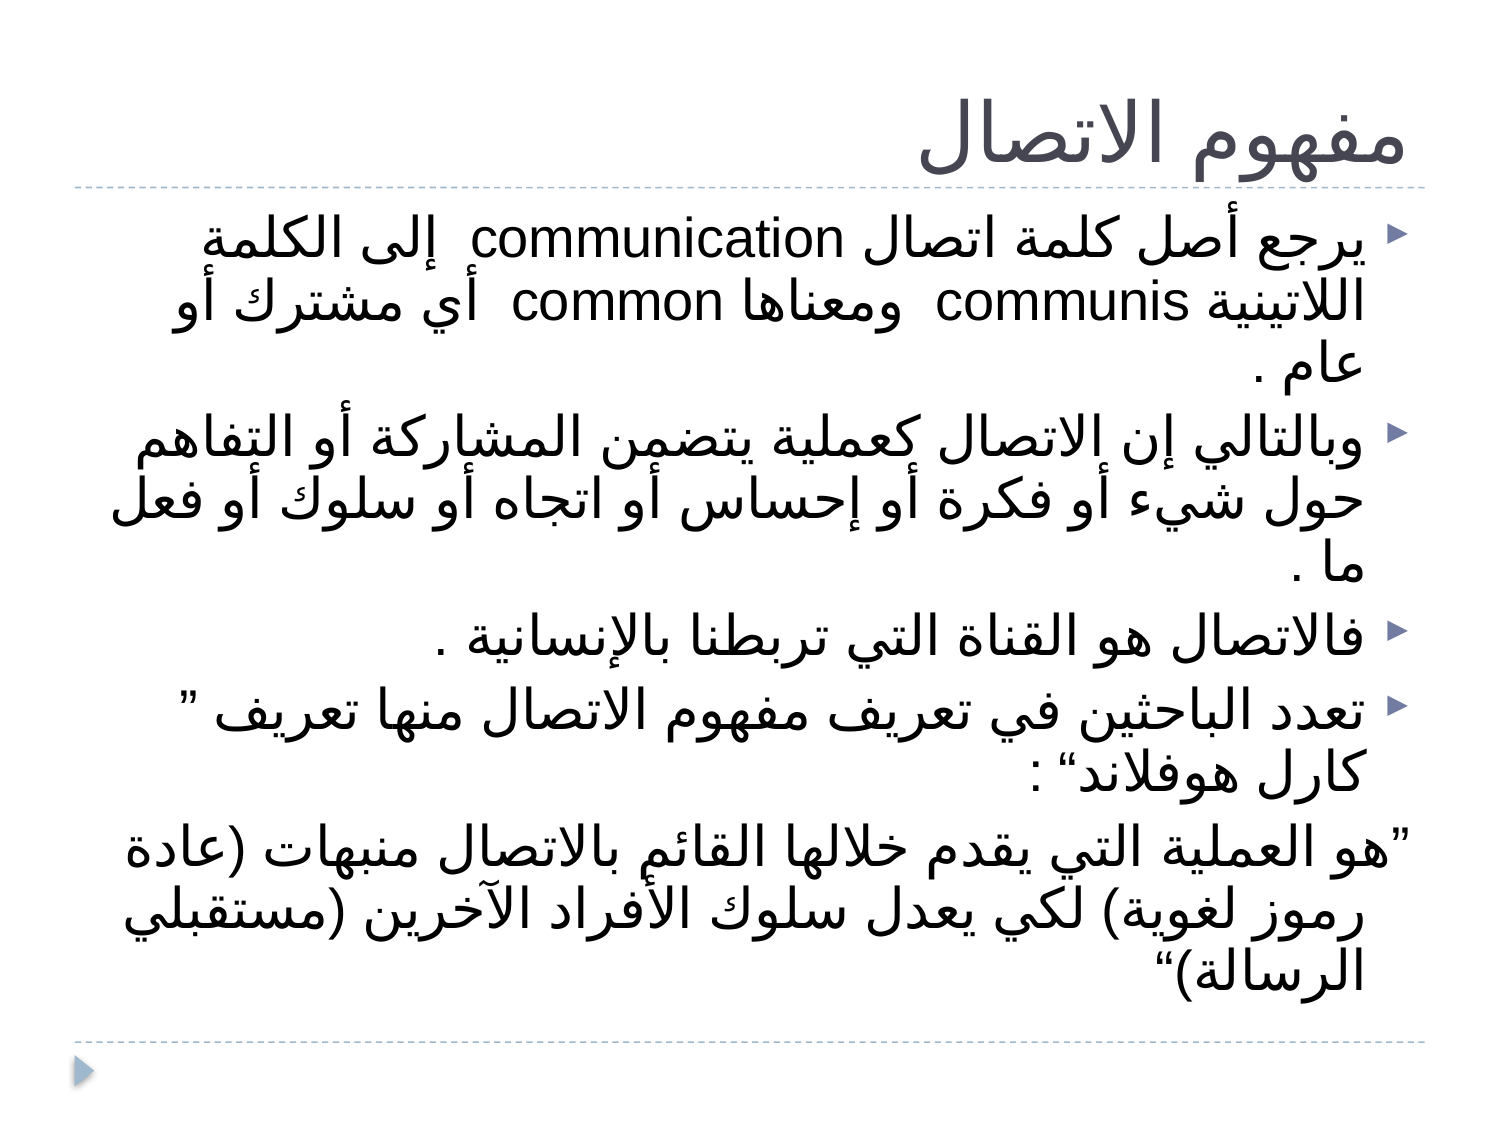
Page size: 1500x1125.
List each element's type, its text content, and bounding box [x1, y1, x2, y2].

list يرجع أصل كلمة اتصال communication إلى الكلمة اللاتينية communis ومعناها common أي مشترك أو عام . وبالتالي إن الاتصال كعملية يتضمن المشاركة أو التفاهم حول شيء أو فكرة أو إحساس أو اتجاه أو سلوك أو فعل ما . فالاتصال هو القناة التي تربطنا بالإنسانية . تعدد الباحثين في تعريف مفهوم الاتصال منها تعريف ” كارل هوفلاند“ : ”هو العملية التي يقدم خلالها القائم بالاتصال منبهات (عادة رموز لغوية) لكي يعدل سلوك الأفراد الآخرين (مستقبلي الرسالة)“ [75, 200, 1425, 1010]
title مفهوم الاتصال [75, 24, 1425, 188]
